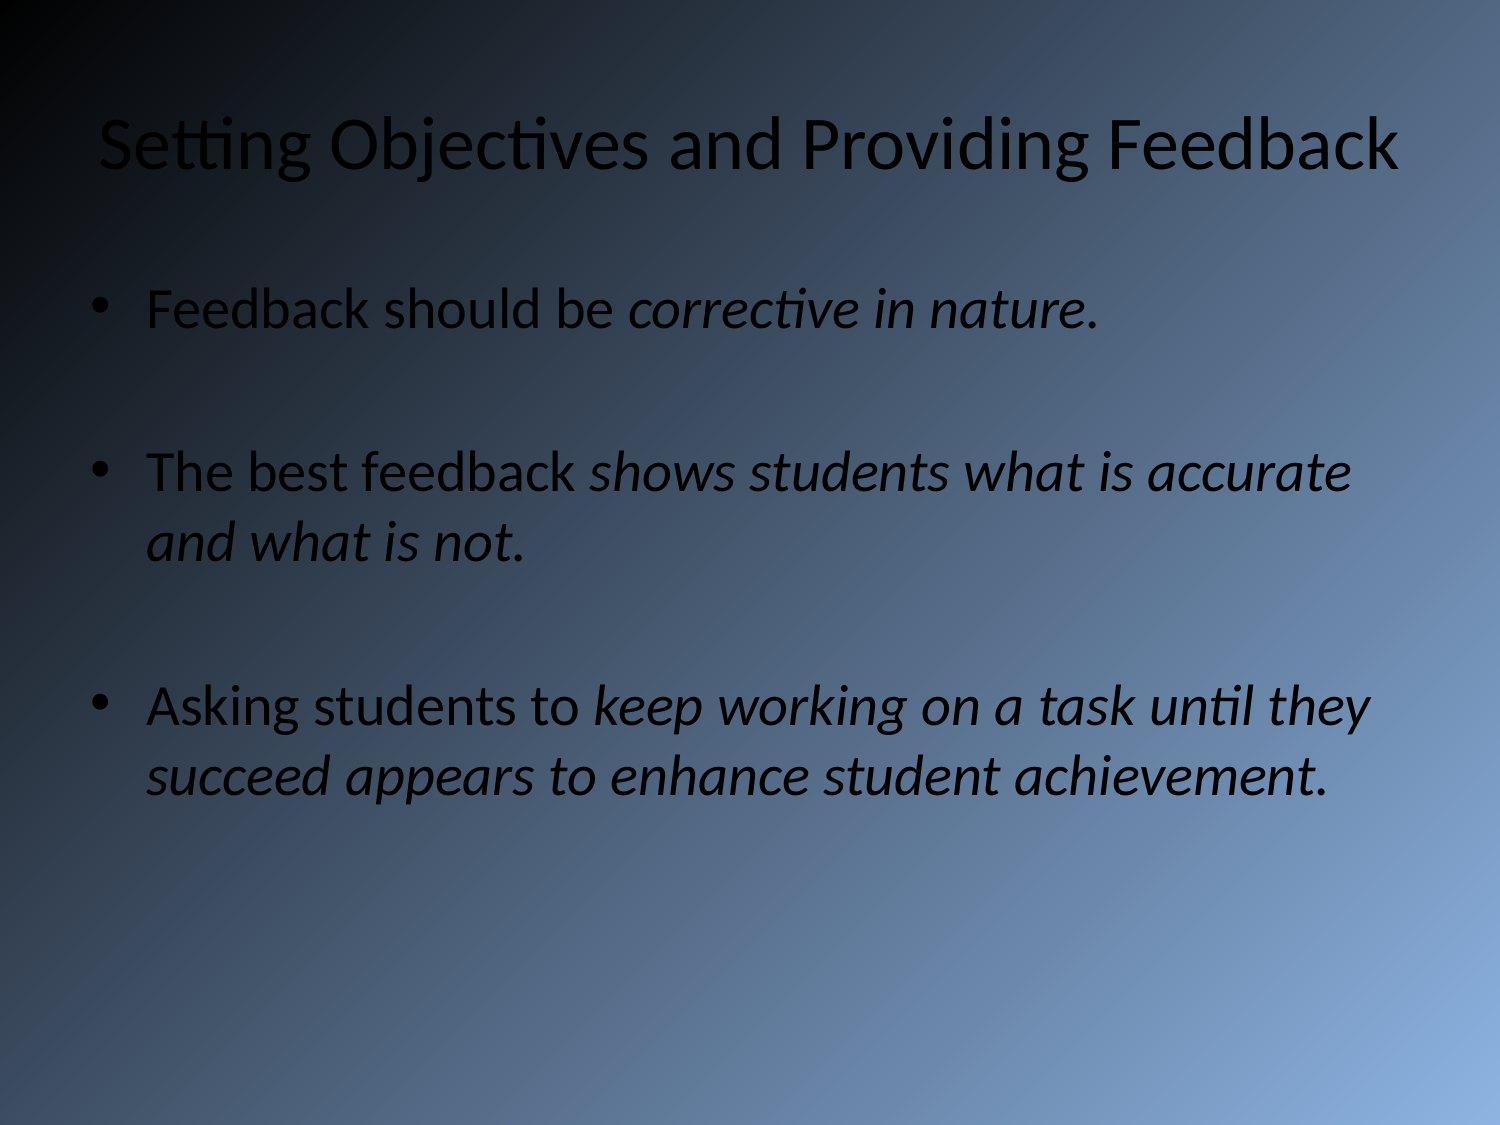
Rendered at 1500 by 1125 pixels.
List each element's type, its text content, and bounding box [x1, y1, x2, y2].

list Feedback should be corrective in nature. The best feedback shows students what is accurate and what is not. Asking students to keep working on a task until they succeed appears to enhance student achievement. [75, 262, 1425, 1005]
title Setting Objectives and Providing Feedback [75, 45, 1425, 233]
